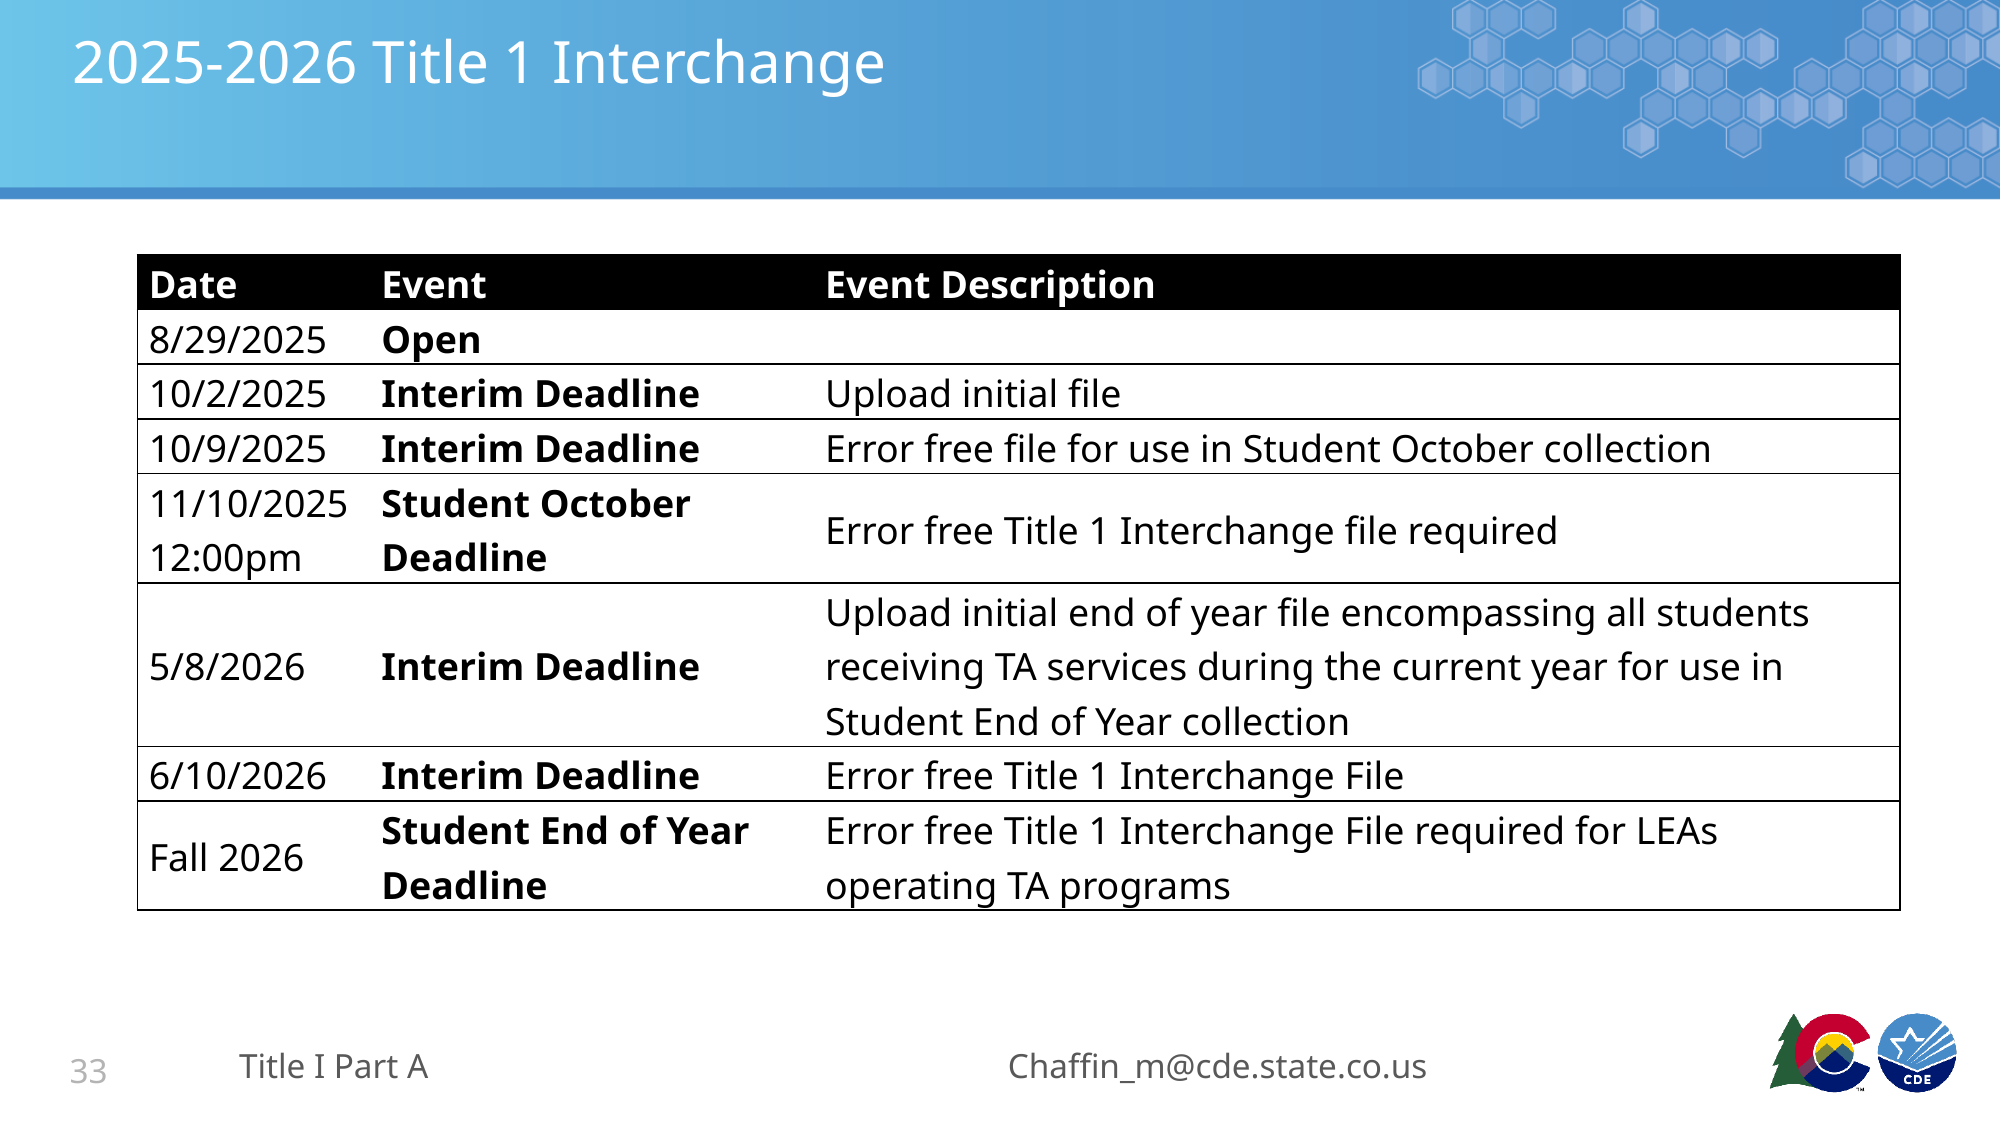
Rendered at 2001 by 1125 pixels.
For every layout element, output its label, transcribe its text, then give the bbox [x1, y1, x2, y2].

table_header Event Description [814, 256, 1899, 309]
table_cell Interim Deadline [370, 747, 814, 800]
list Title I Part A [224, 1042, 960, 1103]
table_header Event [370, 256, 814, 309]
table_cell Interim Deadline [370, 420, 814, 473]
table_cell Student End of Year Deadline [370, 802, 814, 909]
table_cell Error free Title 1 Interchange File [814, 747, 1899, 800]
table_cell 10/9/2025 [138, 420, 370, 473]
table_cell [814, 310, 1899, 363]
table_cell Fall 2026 [138, 802, 370, 909]
title 2025-2026 Title 1 Interchange [72, 33, 1396, 182]
table_cell Error free file for use in Student October collection [814, 420, 1899, 473]
table_header Date [138, 256, 370, 309]
list Chaffin_m@cde.state.co.us [992, 1042, 1714, 1103]
picture [1768, 1012, 1957, 1093]
table_cell Interim Deadline [370, 365, 814, 418]
table_cell Error free Title 1 Interchange File required for LEAs operating TA programs [814, 802, 1899, 909]
table_cell 10/2/2025 [138, 365, 370, 418]
table_cell Open [370, 310, 814, 363]
table_cell 5/8/2026 [138, 584, 370, 746]
table_cell 6/10/2026 [138, 747, 370, 800]
table_cell Interim Deadline [370, 584, 814, 746]
table_cell Error free Title 1 Interchange file required [814, 474, 1899, 582]
table_cell 11/10/2025 12:00pm [138, 474, 370, 582]
table_cell 8/29/2025 [138, 310, 370, 363]
table_cell Student October Deadline [370, 474, 814, 582]
table_cell Upload initial end of year file encompassing all students receiving TA services during the current year for use in Student End of Year collection [814, 584, 1899, 746]
table_cell Upload initial file [814, 365, 1899, 418]
picture [0, 0, 2000, 200]
slide_number 33 [54, 1042, 191, 1103]
